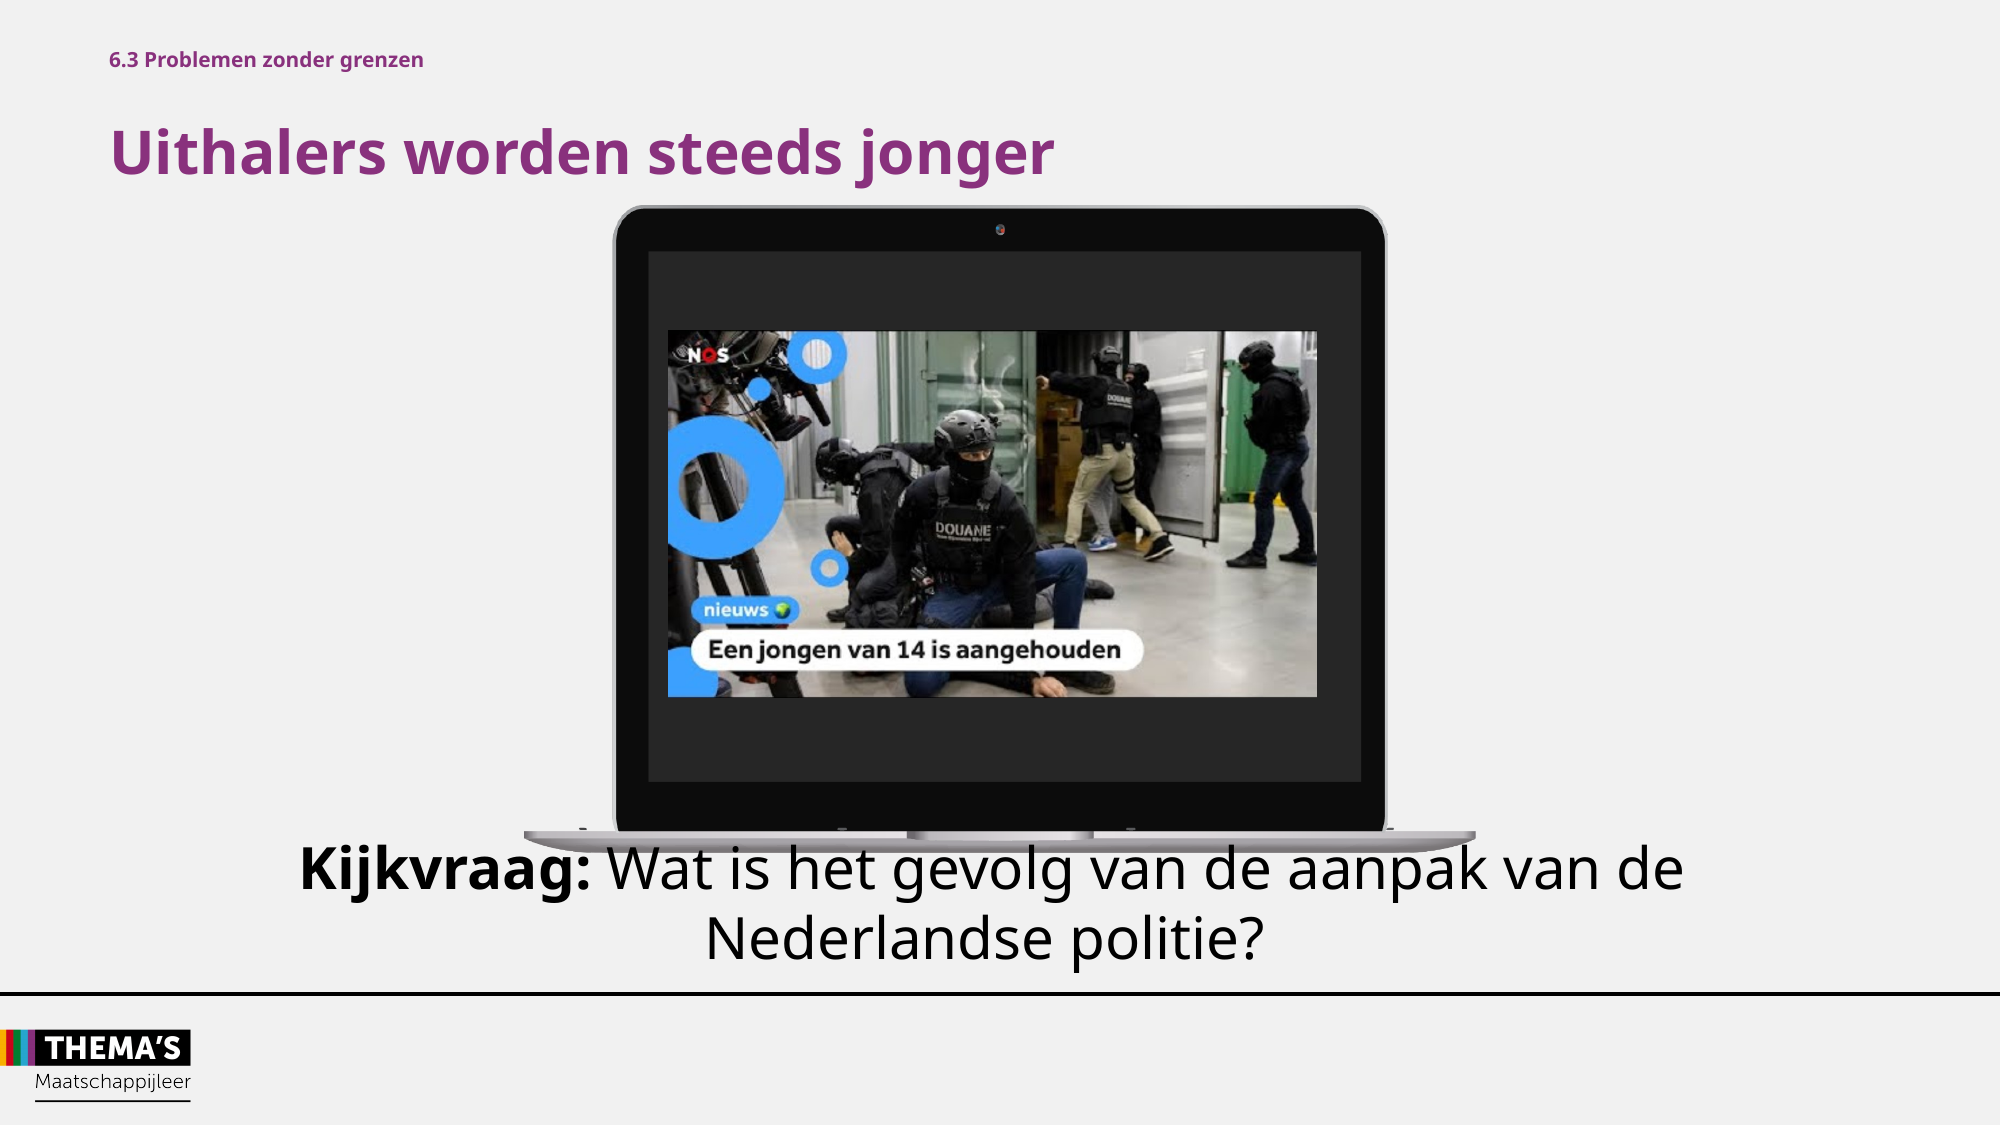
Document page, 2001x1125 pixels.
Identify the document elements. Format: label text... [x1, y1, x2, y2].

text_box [667, 329, 1318, 699]
picture [0, 993, 203, 1125]
picture [524, 205, 1476, 823]
list 6.3 Problemen zonder grenzen [94, 33, 941, 88]
text_box Kijkvraag: Wat is het gevolg van de aanpak van de Nederlandse politie? [103, 823, 1881, 979]
list Uithalers worden steeds jonger [94, 114, 1828, 205]
